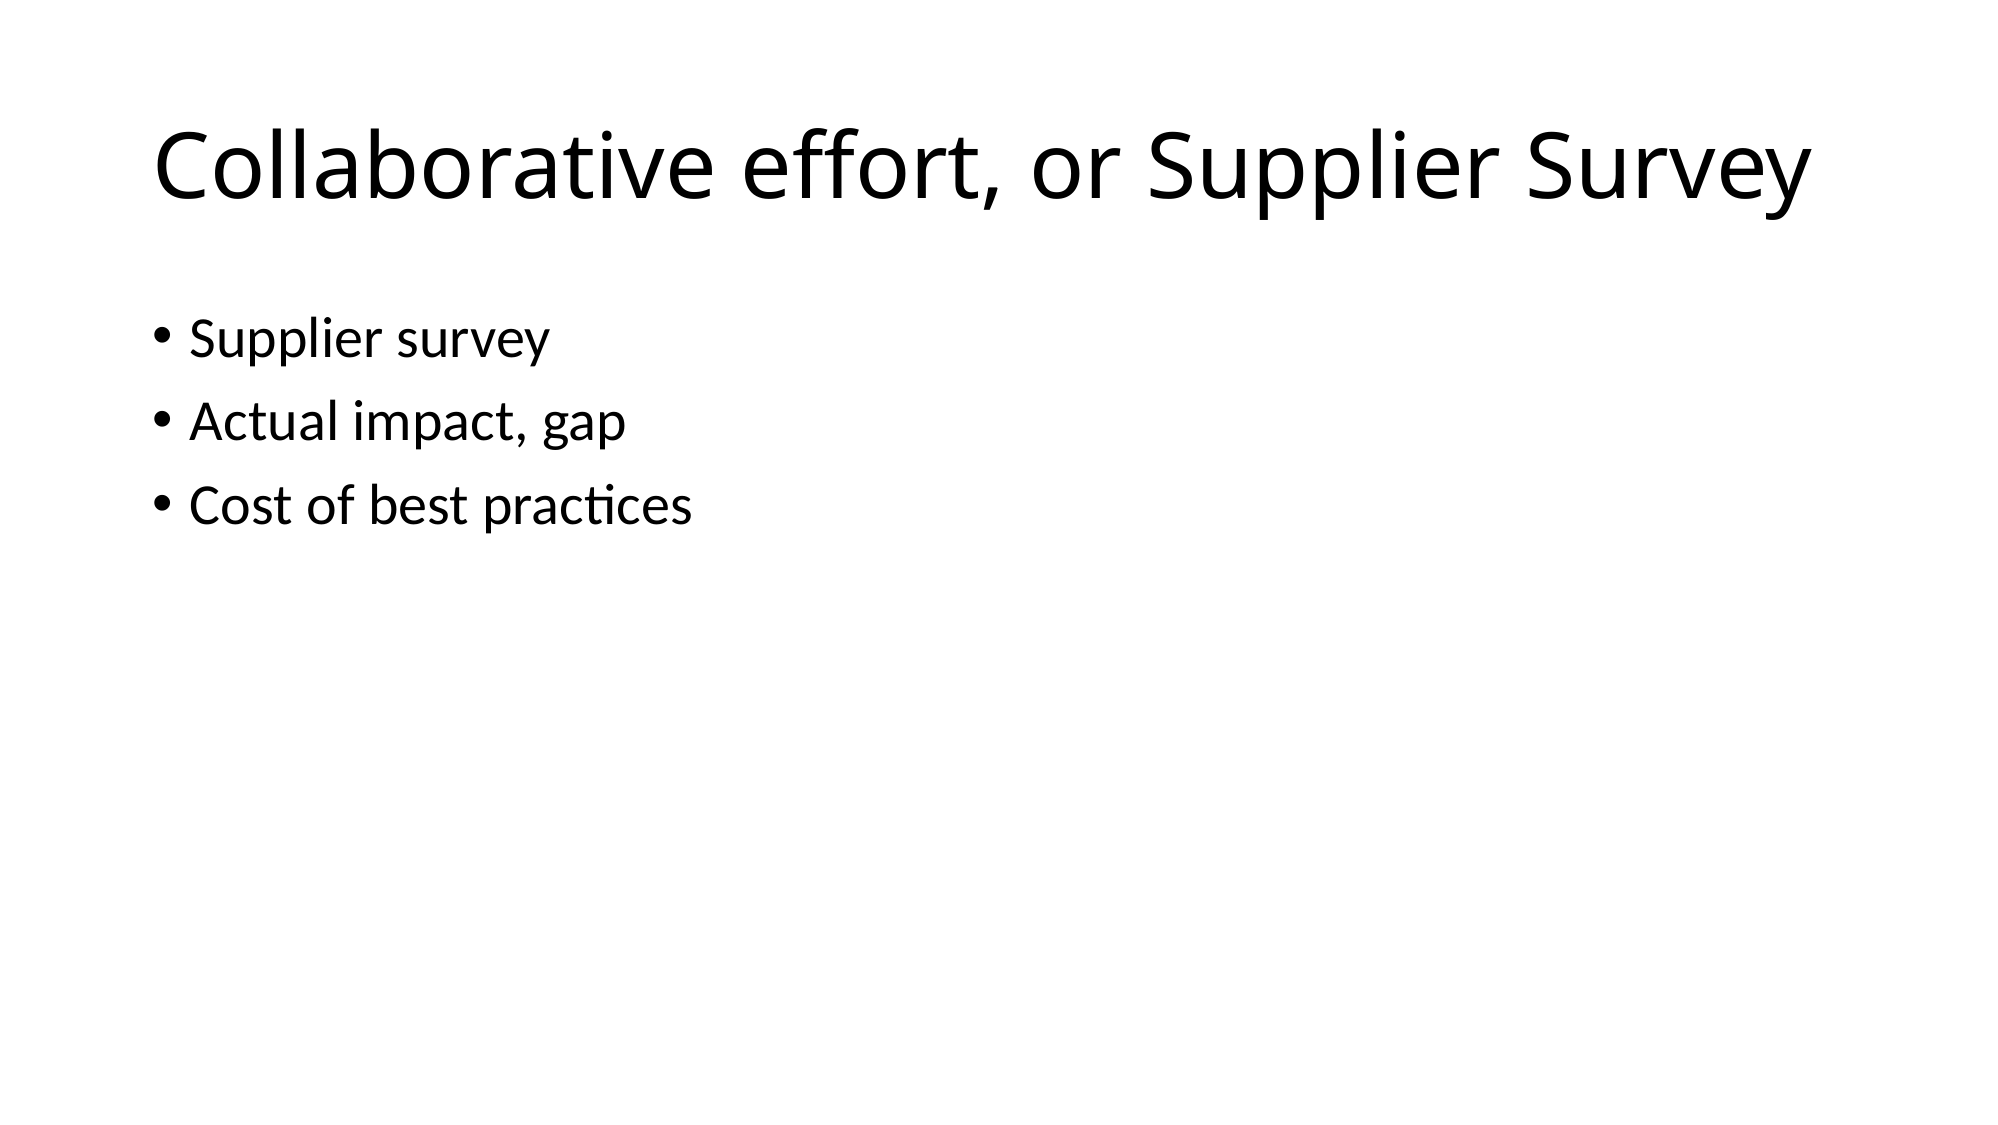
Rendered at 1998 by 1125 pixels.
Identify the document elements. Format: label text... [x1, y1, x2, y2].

title Collaborative effort, or Supplier Survey [137, 59, 1861, 278]
list Supplier survey Actual impact, gap Cost of best practices [137, 299, 1861, 1014]
